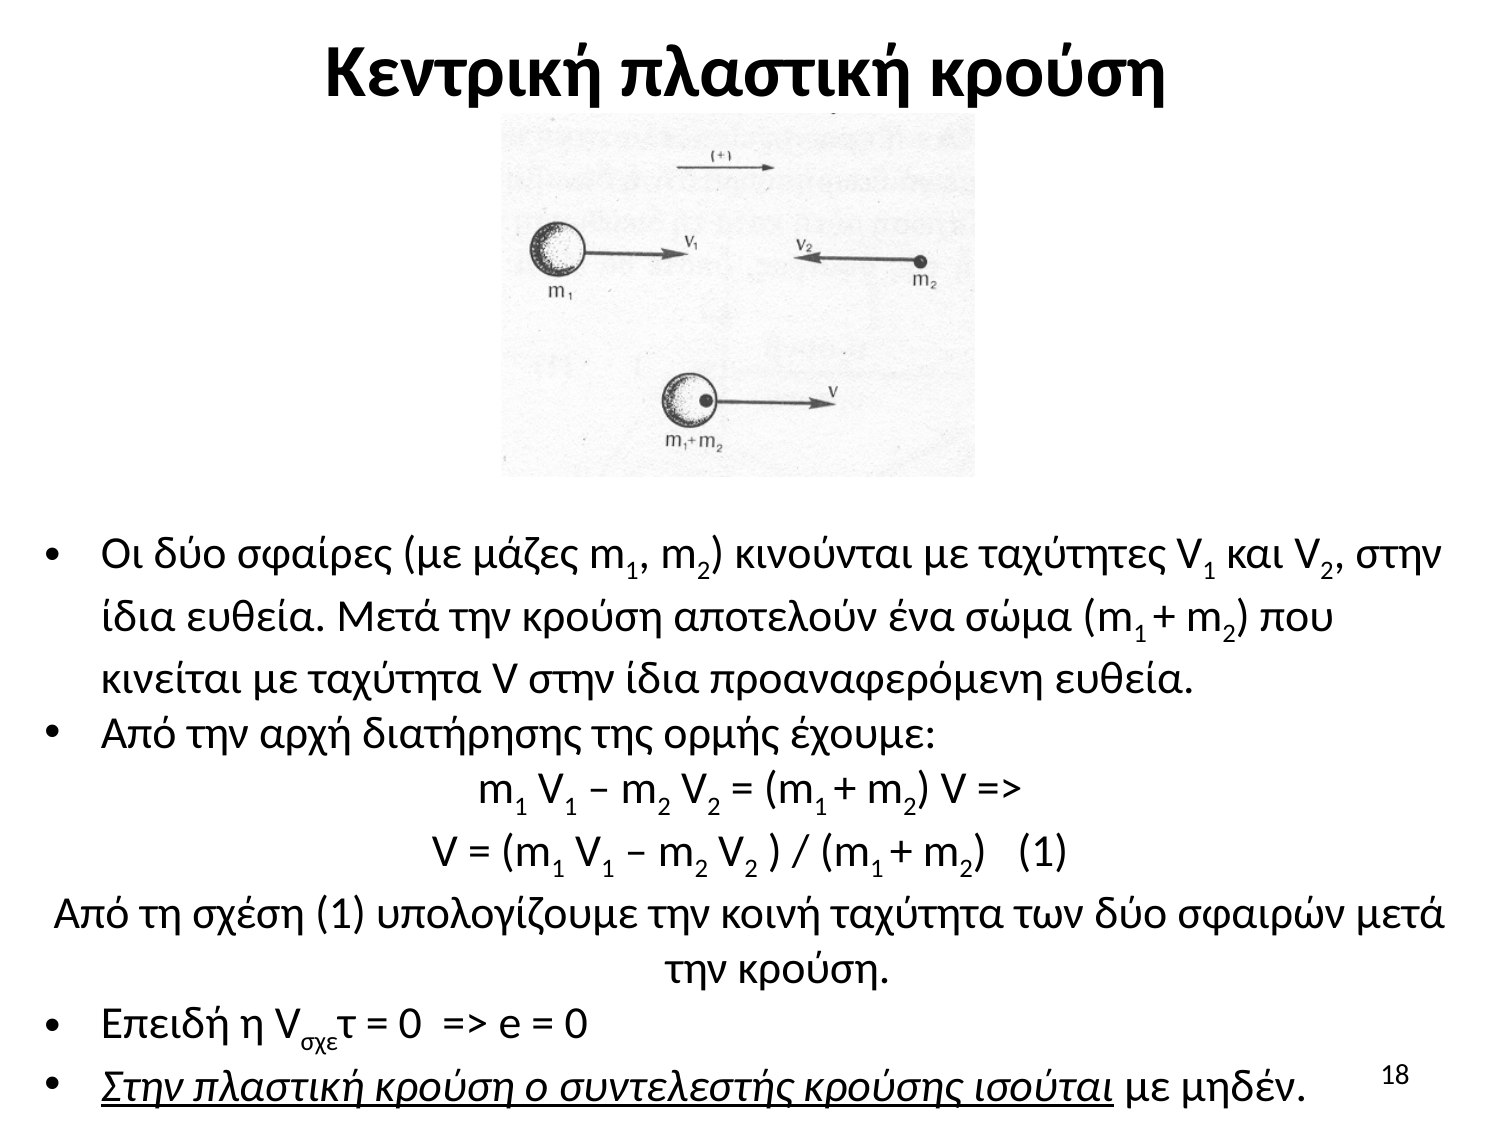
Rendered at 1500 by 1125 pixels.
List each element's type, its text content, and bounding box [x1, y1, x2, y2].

picture [501, 113, 975, 478]
slide_number 18 [1074, 1042, 1425, 1103]
title Κεντρική πλαστική κρούση [41, 30, 1453, 102]
list Οι δύο σφαίρες (με μάζες m1, m2) κινούνται με ταχύτητες V1 και V2, στην ίδια ευθεία. Μετά την κρούση αποτελούν ένα σώμα (m1 + m2) που κινείται με ταχύτητα V στην ίδια προαναφερόμενη ευθεία. Από την αρχή διατήρησης της ορμής έχουμε: m1 V1 – m2 V2 = (m1 + m2) V => V = (m1 V1 – m2 V2 ) / (m1 + m2) (1) Από τη σχέση (1) υπολογίζουμε την κοινή ταχύτητα των δύο σφαιρών μετά την κρούση. Επειδή η Vσχετ = 0 => e = 0 Στην πλαστική κρούση ο συντελεστής κρούσης ισούται με μηδέν. [29, 515, 1471, 1083]
